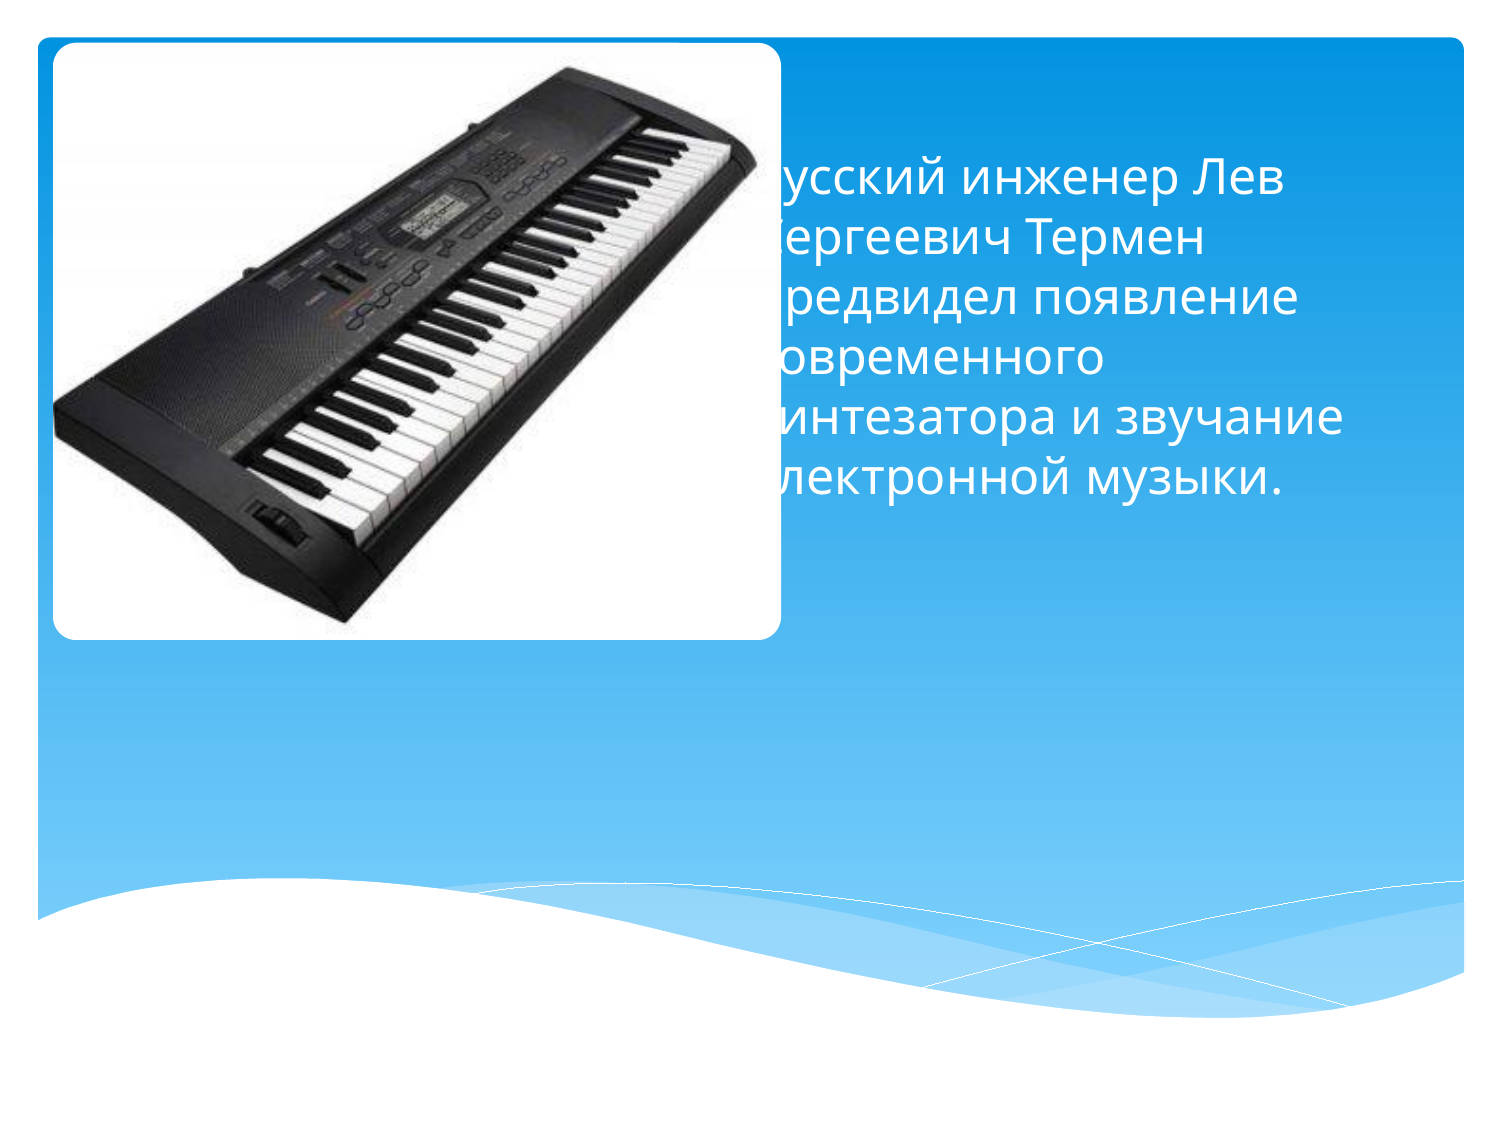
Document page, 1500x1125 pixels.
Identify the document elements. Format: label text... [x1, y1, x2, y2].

list Русский инженер Лев Сергеевич Термен предвидел появление современного синтезатора и звучание электронной музыки. [738, 137, 1425, 855]
picture [52, 43, 782, 641]
